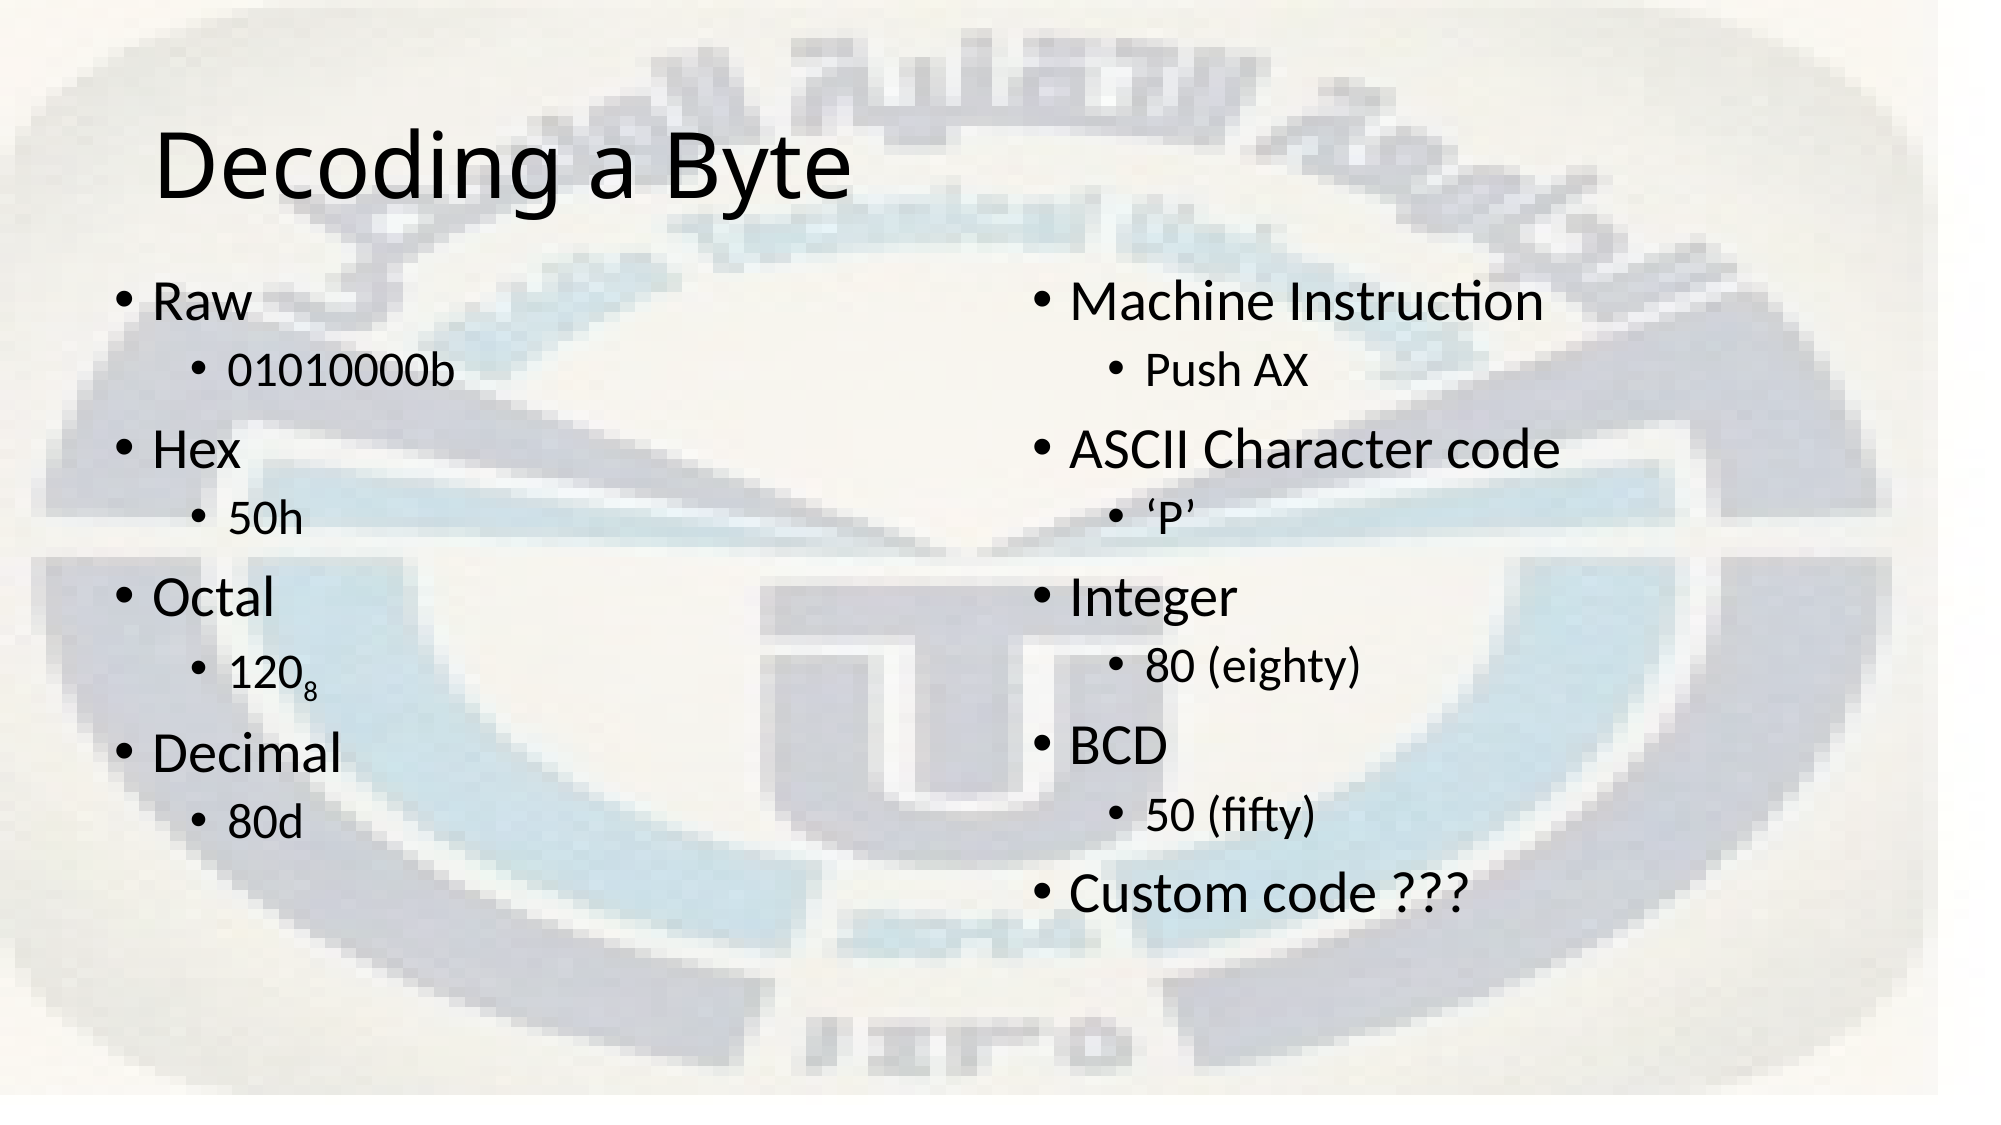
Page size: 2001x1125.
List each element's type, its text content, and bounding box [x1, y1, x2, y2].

text_box Label Operator Operand[s] ;Comment INIT: mov ax, bx ; Copy contents of bx into ax Label - INIT: Operator - mov Operands - ax and bx Comment - alphanumeric string between ; and \n Not case sensitive Unlike other assemblers, destination operand is first mov is the mnemonic that the assembler translates into an opcode [0, 0, 2000, 1125]
title Decoding a Byte [137, 59, 1863, 278]
list Raw 01010000b Hex 50h Octal 1208 Decimal 80d [99, 262, 983, 1005]
list Machine Instruction Push AX ASCII Character code ‘P’ Integer 80 (eighty) BCD 50 (fifty) Custom code ??? [1017, 262, 1900, 1005]
